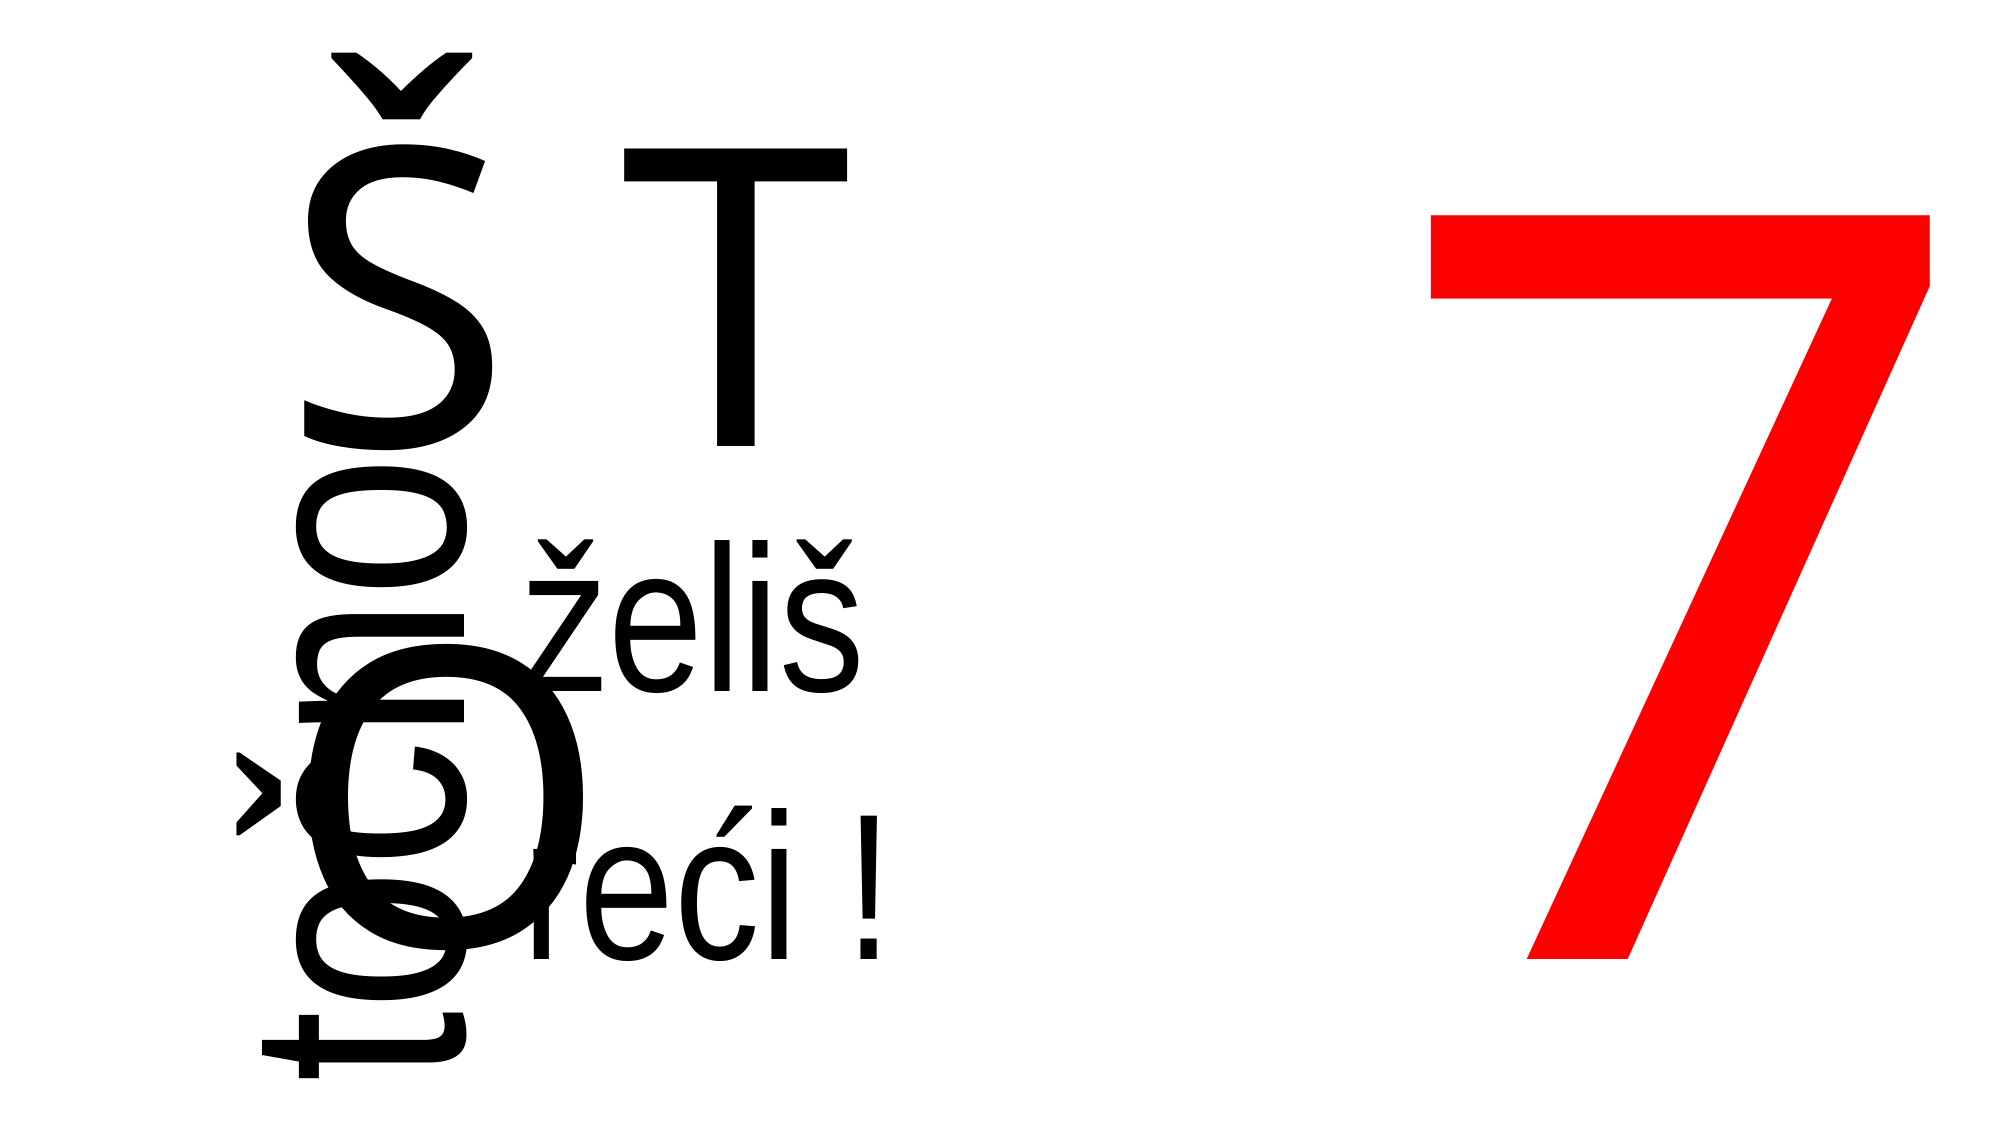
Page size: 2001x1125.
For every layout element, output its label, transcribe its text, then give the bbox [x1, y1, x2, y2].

text_box Š T O [269, 22, 1220, 1038]
text_box želiš [508, 476, 956, 741]
text_box točno [144, 223, 535, 1098]
text_box reći ! [508, 743, 1008, 1009]
text_box 7 [1370, 24, 1919, 1061]
